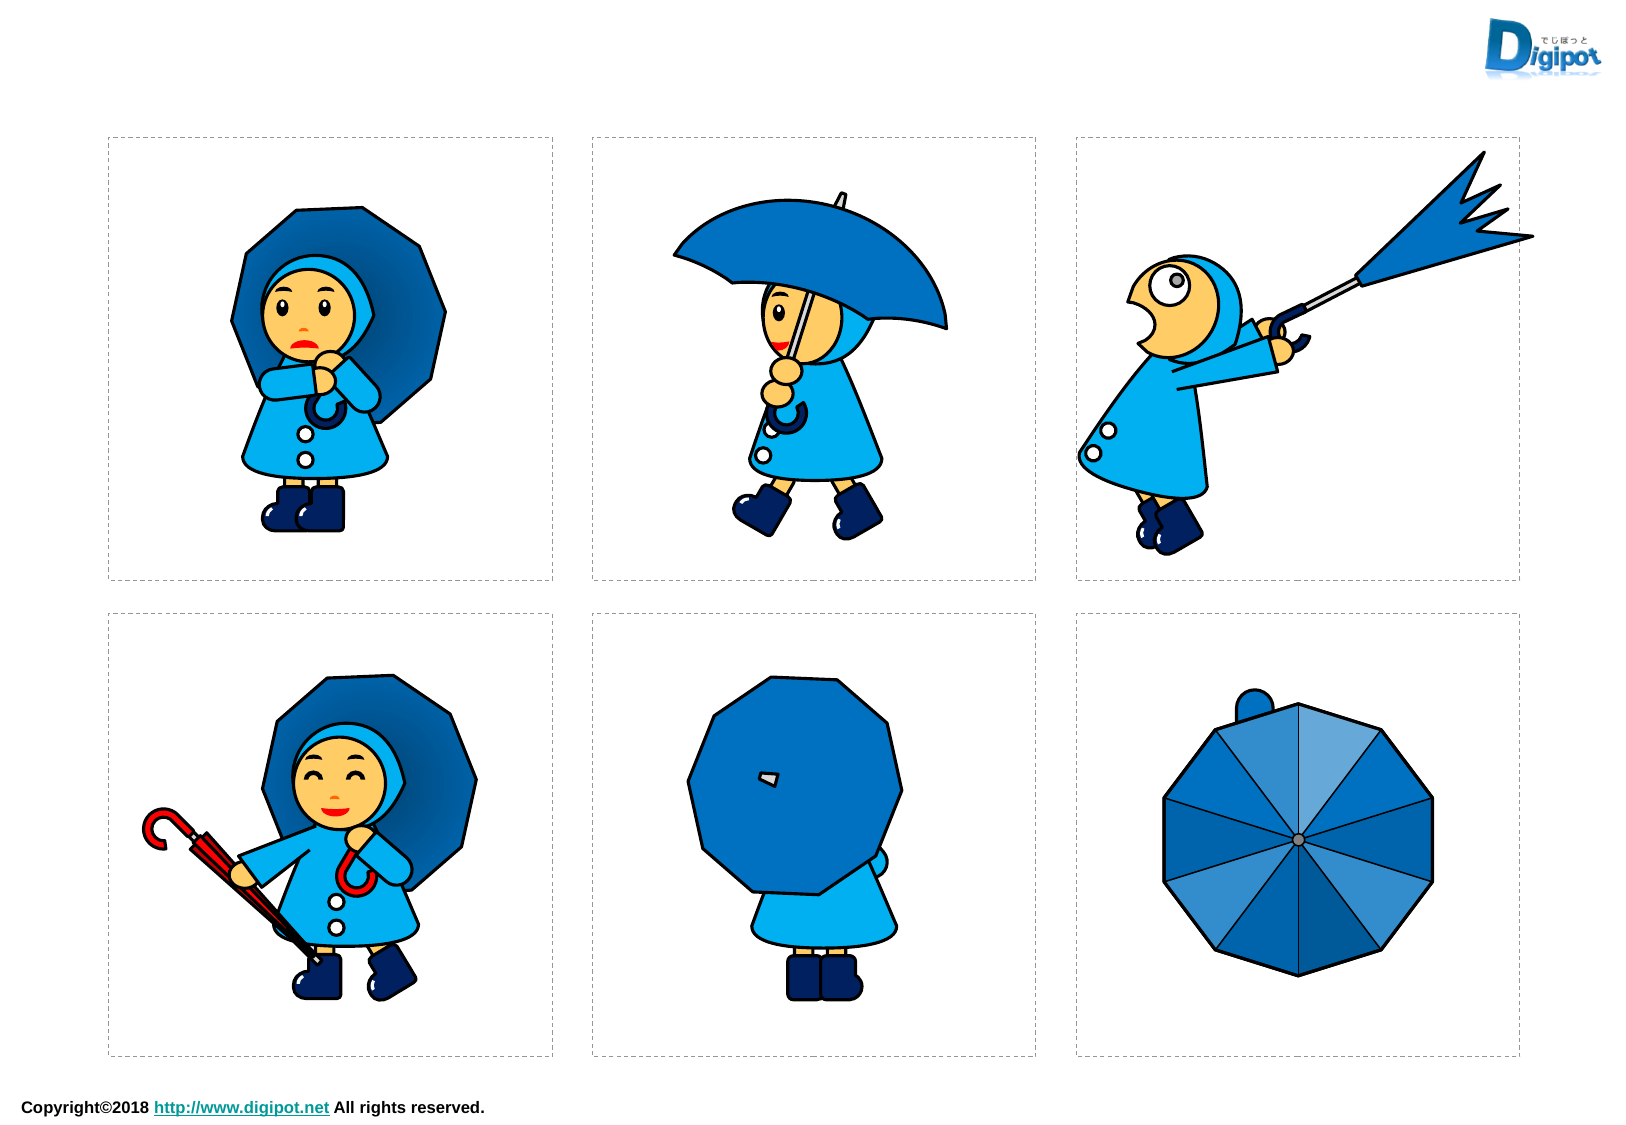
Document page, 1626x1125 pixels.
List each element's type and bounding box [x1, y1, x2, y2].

text_box [1149, 689, 1448, 977]
text_box [1092, 188, 1521, 552]
text_box [687, 676, 903, 1000]
picture [1485, 18, 1602, 82]
text_box [679, 192, 962, 536]
text_box [207, 675, 477, 1005]
text_box [231, 207, 446, 531]
